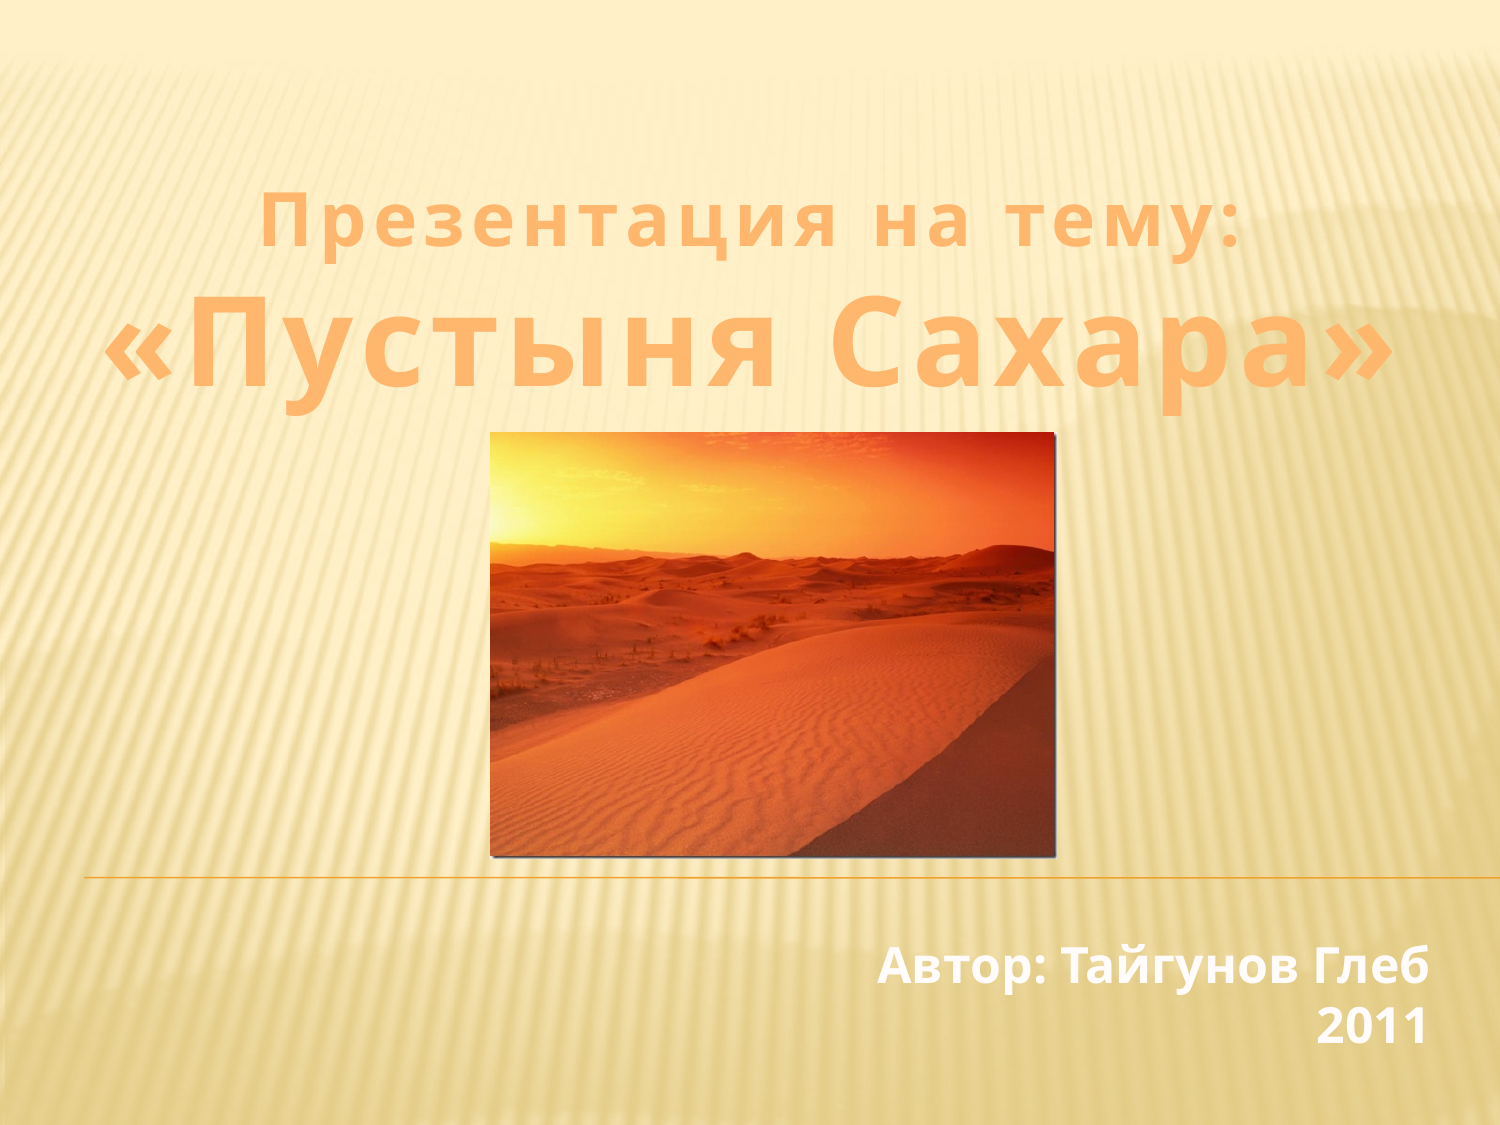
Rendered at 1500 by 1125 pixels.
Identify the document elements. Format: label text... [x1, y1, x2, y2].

text_box Презентация на тему: «Пустыня Сахара» [0, 163, 1500, 419]
picture [489, 432, 1057, 859]
text_box Автор: Тайгунов Глеб 2011 [862, 925, 1446, 1061]
